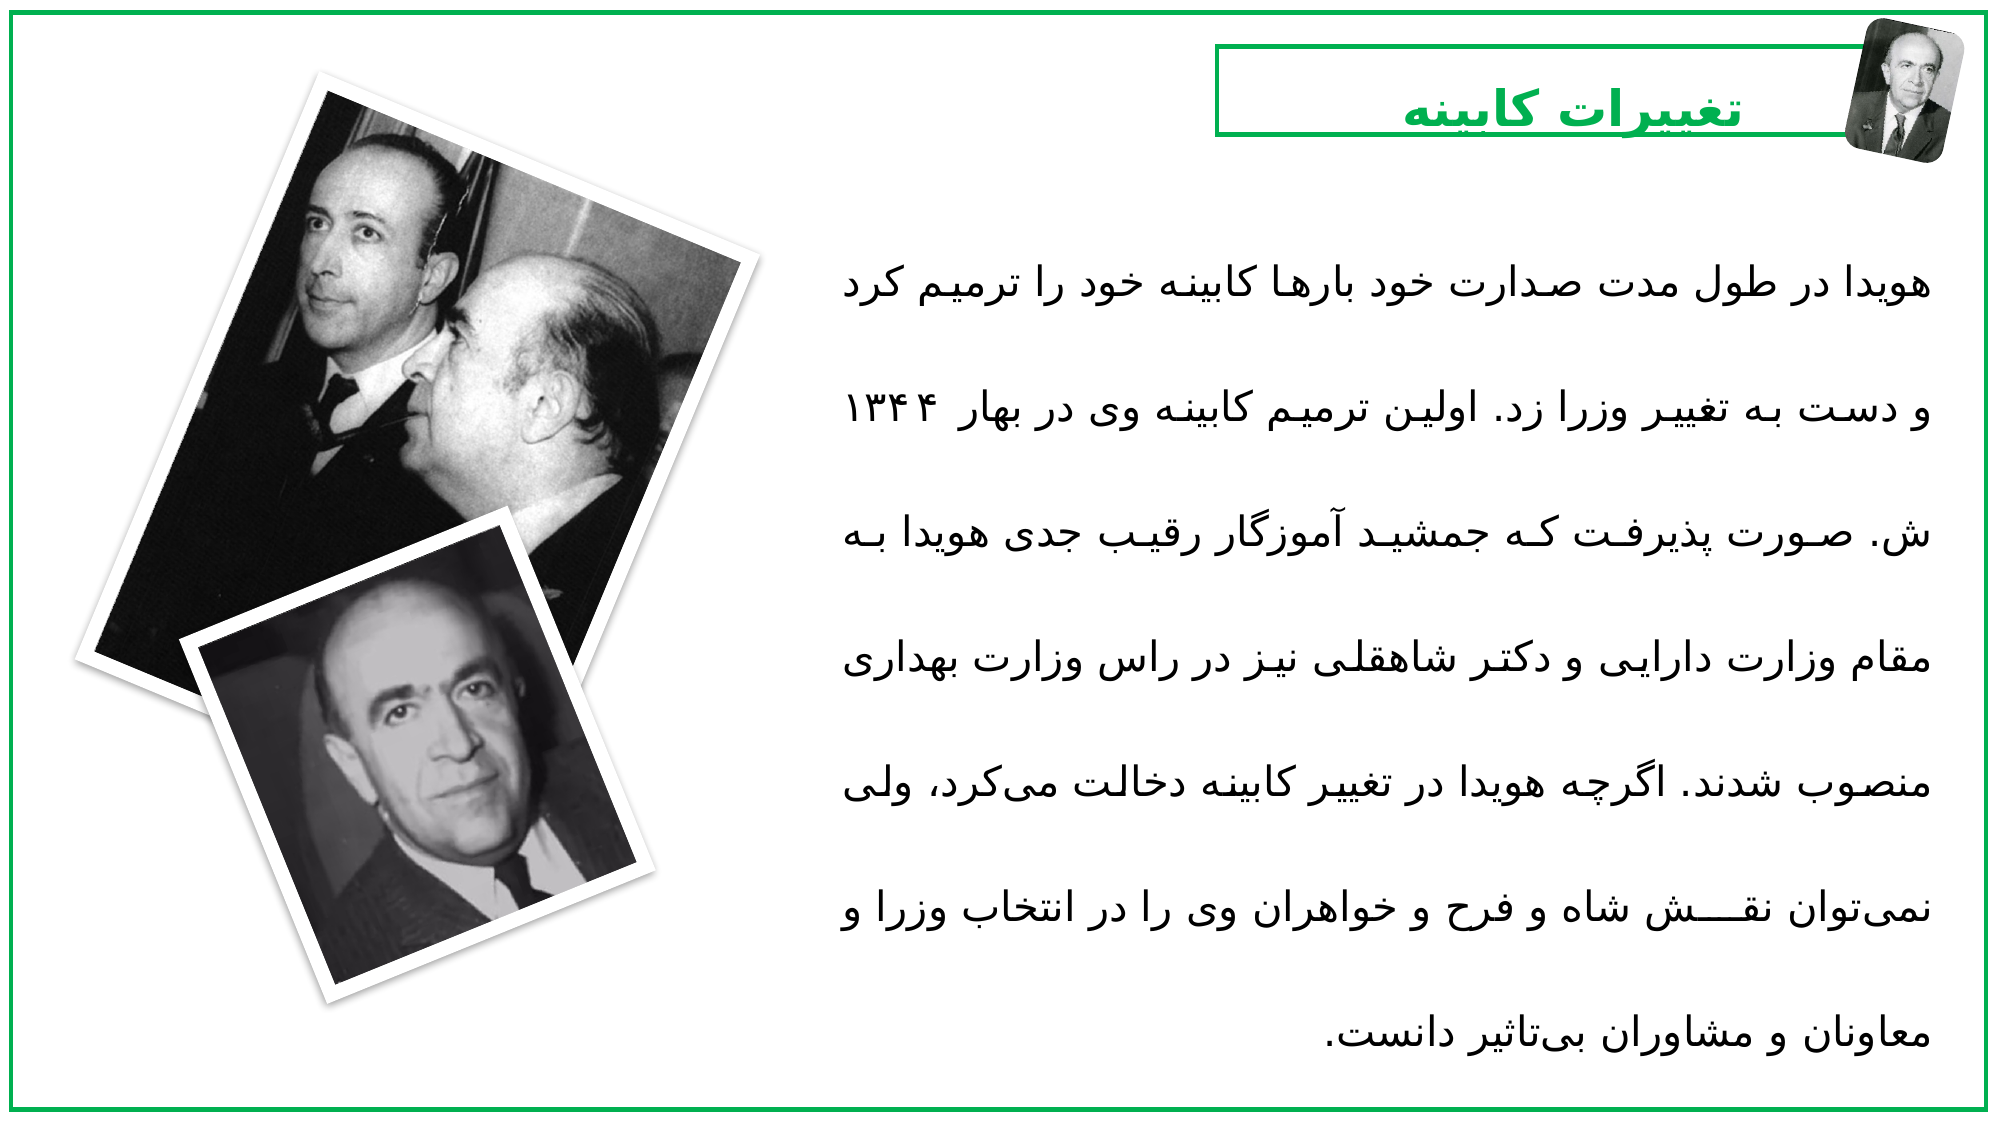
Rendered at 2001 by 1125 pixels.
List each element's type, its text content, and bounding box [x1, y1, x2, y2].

text_box هویدا در طول مدت صدارت خود بارها کابینه خود را ترمیم کرد و دست به تغییر وزرا زد. اولین ترمیم کابینه وی در بهار ۱۳۴۴ ش. صورت پذیرفت که جمشید آموزگار رقیب جدی هویدا به مقام وزارت دارایی و دکتر شاهقلی نیز در راس وزارت بهداری منصوب شدند. اگرچه هویدا در تغییر کابینه دخالت می‌کرد، ولی نمی‌توان نقش شاه و فرح و خواهران وی را در انتخاب وزرا و معاونان و مشاوران بی‌تاثیر دانست. هویدا با تغییر وزرا و یا تشکیل وزارتخانه جدید سعی در کاهش قدرت و وظایف وزرا داشت. [827, 172, 1948, 1125]
picture [1845, 18, 1965, 163]
picture [96, 92, 740, 984]
text_box تغییرات کابینه [1387, 39, 1759, 145]
